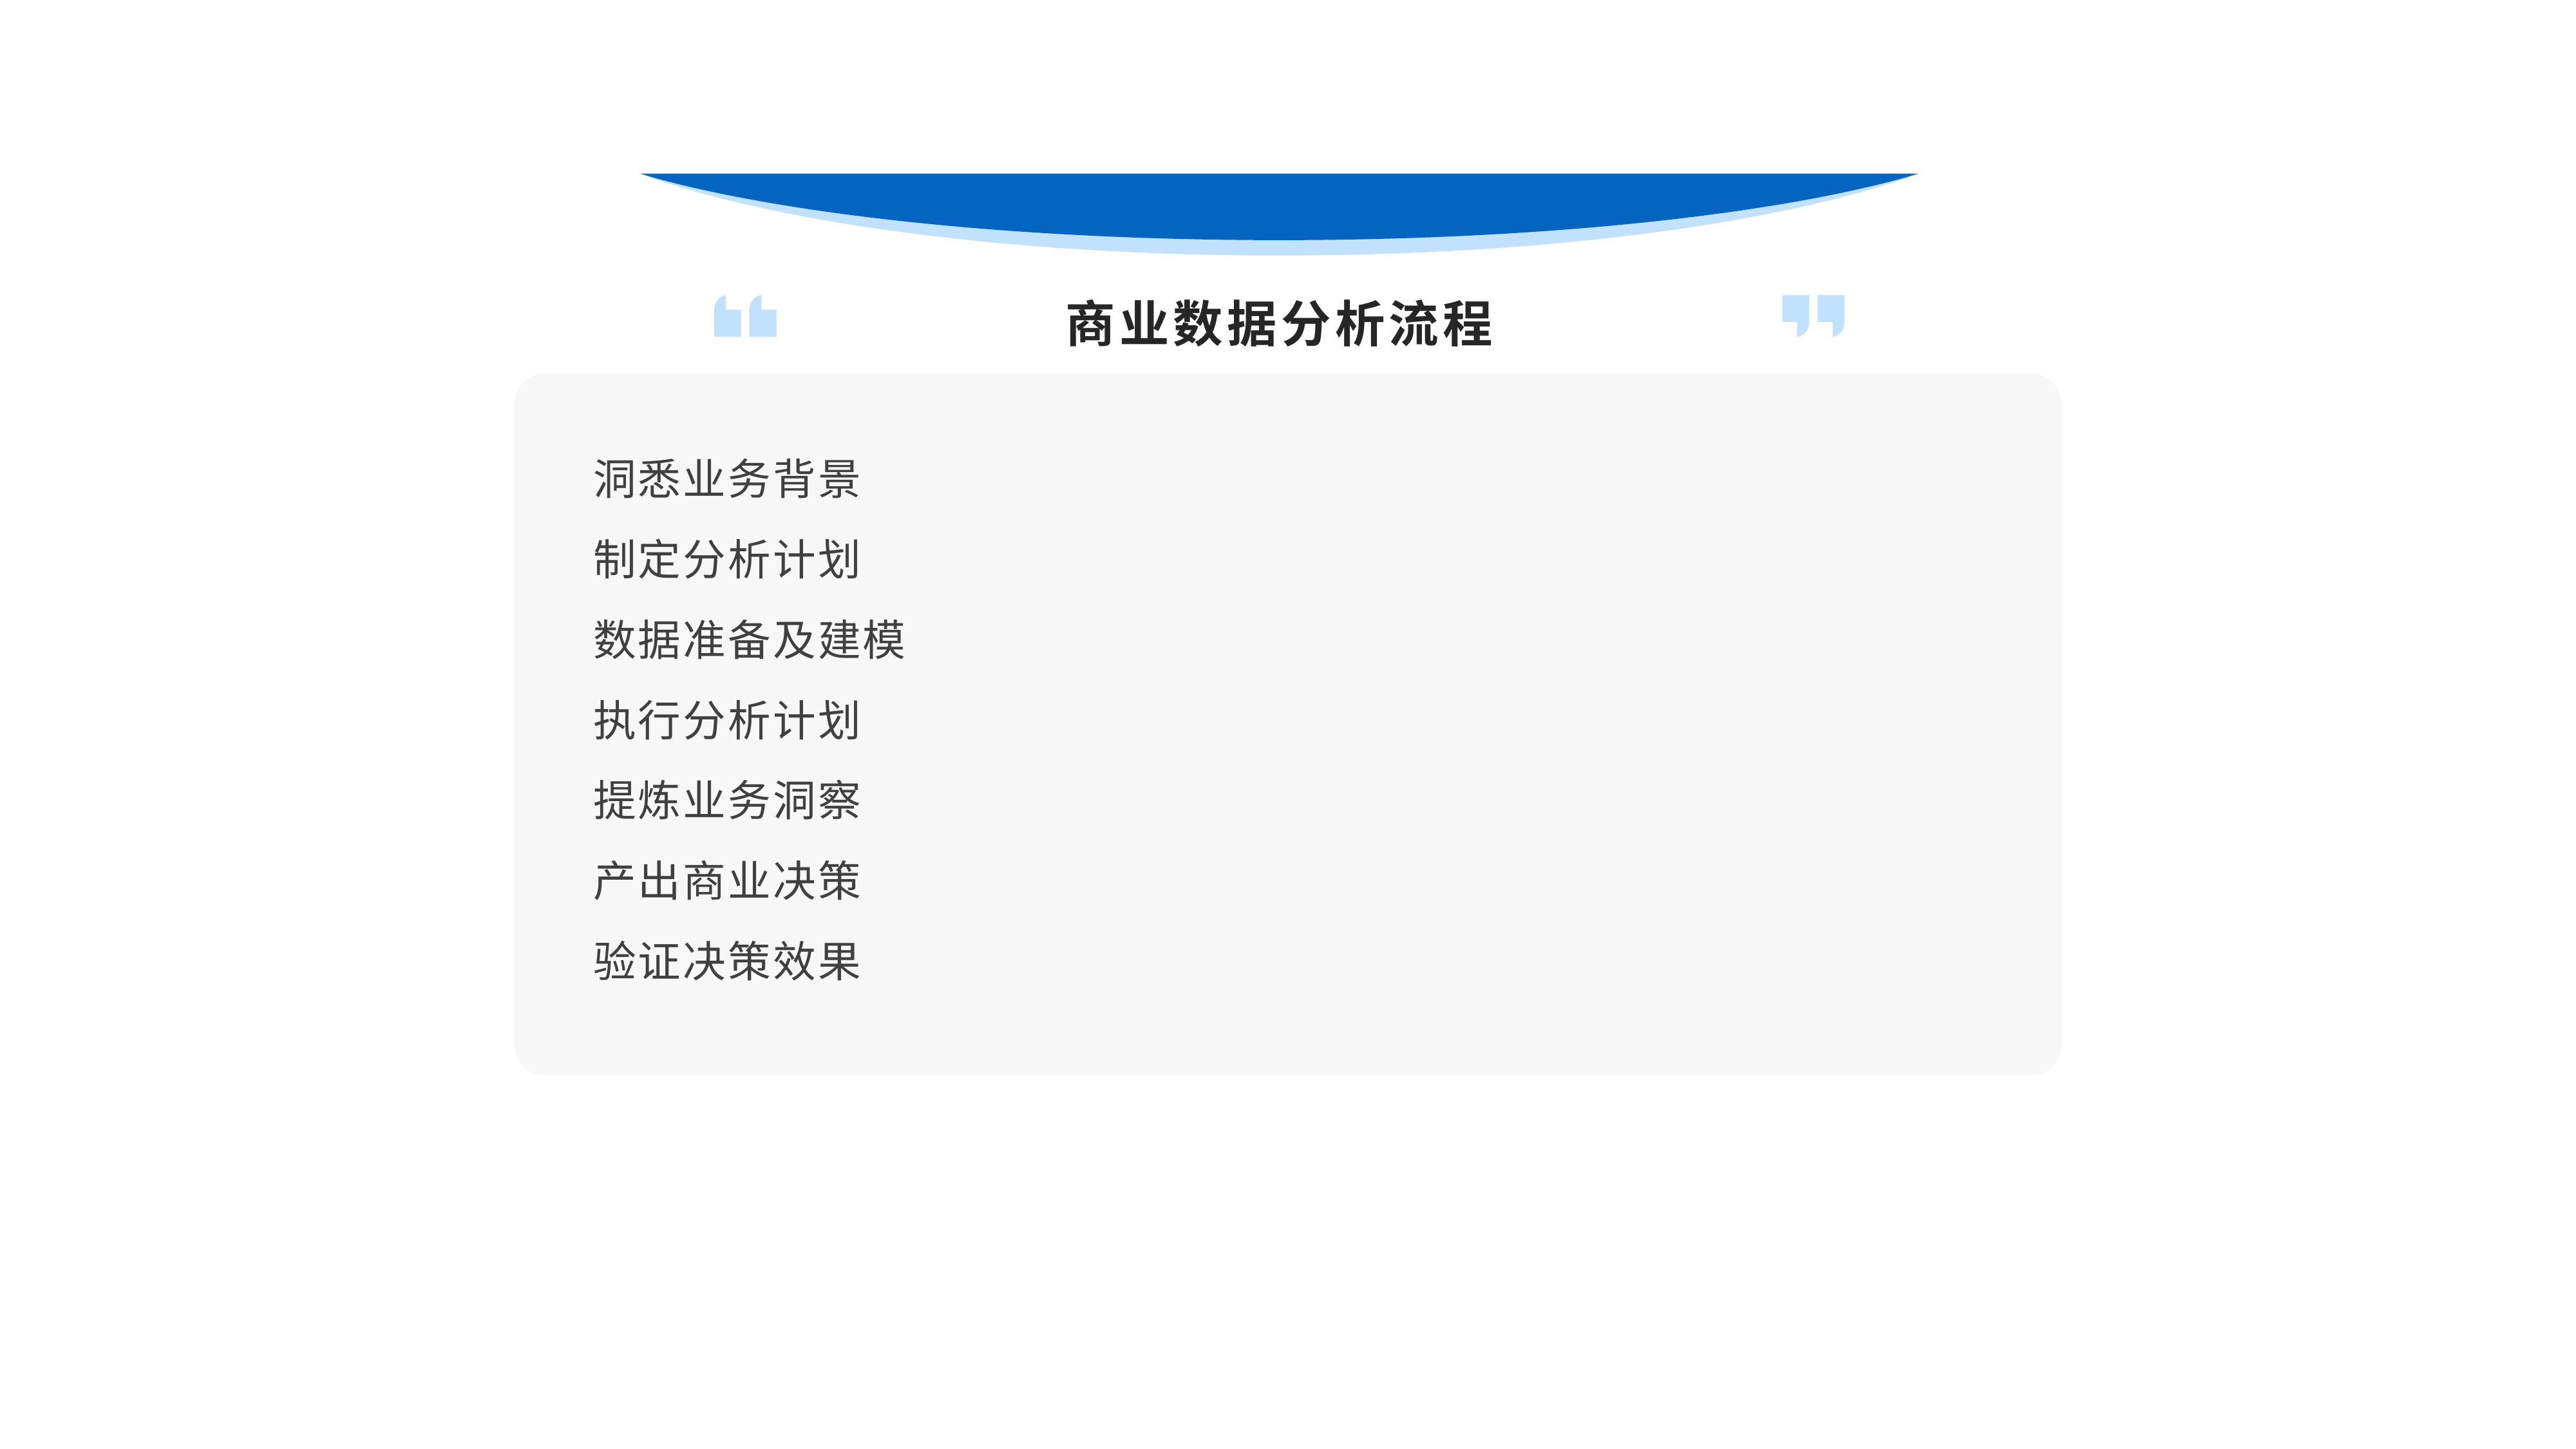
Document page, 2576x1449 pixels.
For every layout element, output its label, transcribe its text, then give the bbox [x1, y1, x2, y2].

text_box 洞悉业务背景 制定分析计划 数据准备及建模 执行分析计划 提炼业务洞察 产出商业决策 验证决策效果 [583, 431, 1653, 825]
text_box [1782, 295, 1845, 337]
text_box [647, 177, 1913, 257]
text_box 商业数据分析流程 [784, 274, 1774, 357]
text_box [513, 372, 2063, 1077]
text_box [714, 295, 777, 337]
text_box [639, 172, 1920, 242]
